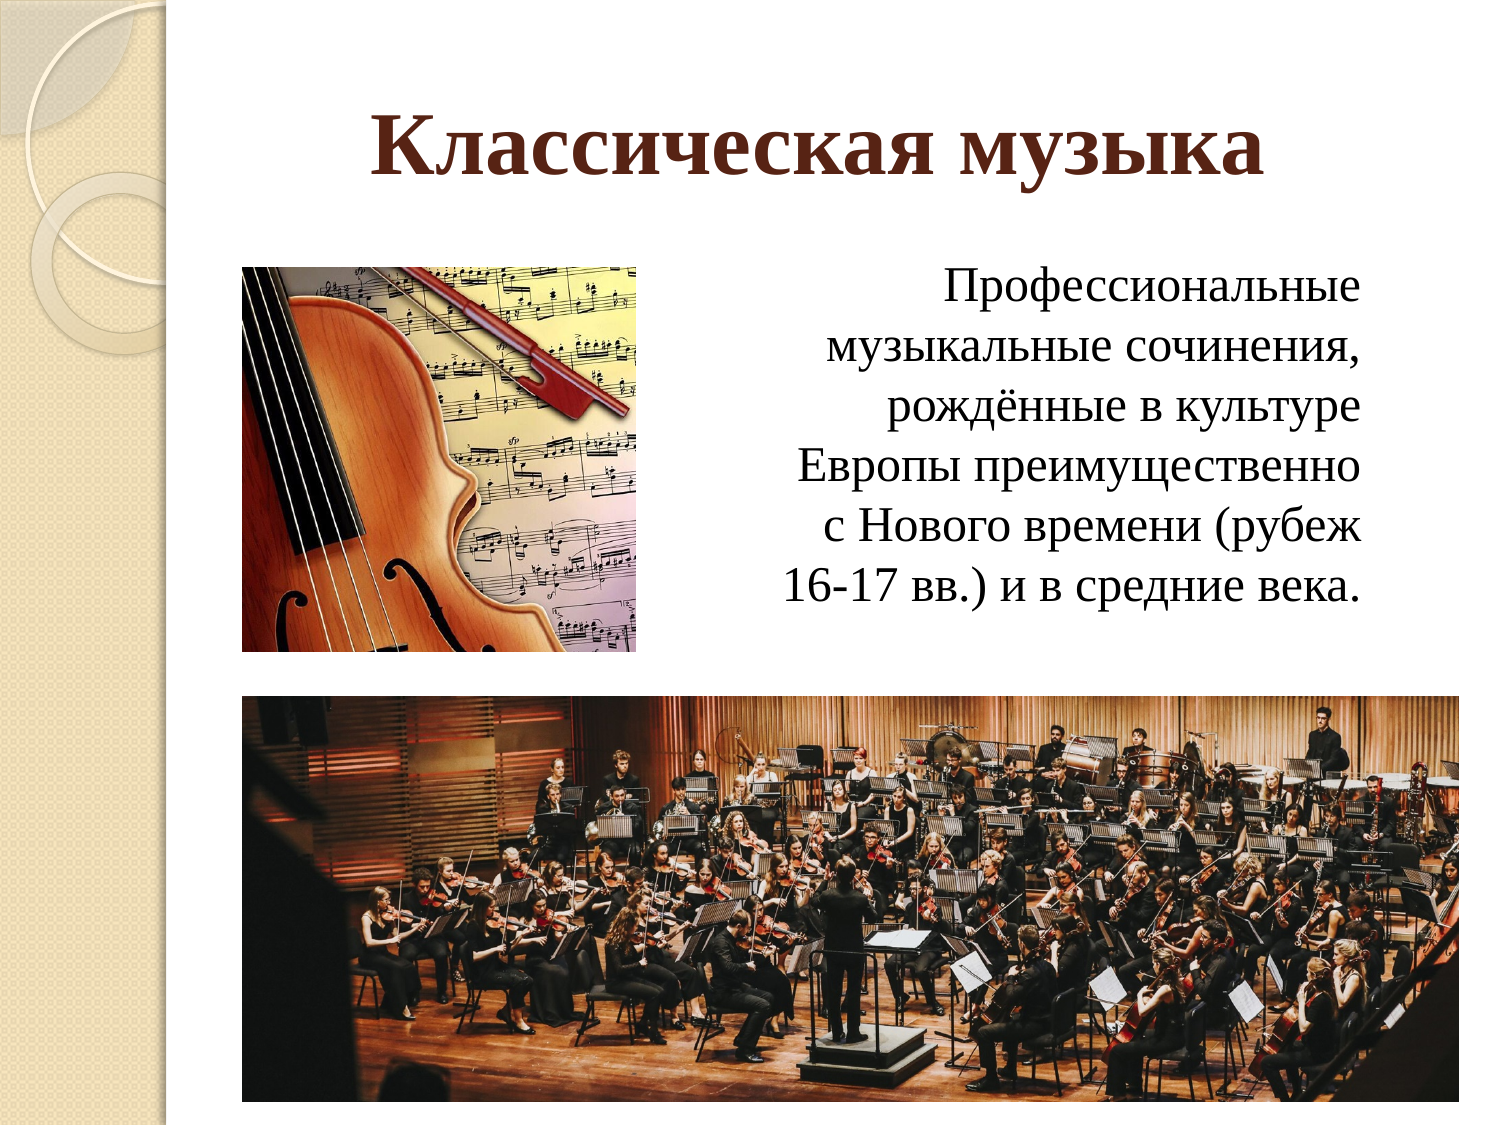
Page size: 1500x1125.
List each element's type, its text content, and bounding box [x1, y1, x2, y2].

picture [241, 696, 1459, 1103]
title Классическая музыка [235, 45, 1424, 233]
picture [241, 266, 637, 652]
list Профессиональные музыкальные сочинения, рождённые в культуре Европы преимущественно с Нового времени (рубеж 16-17 вв.) и в средние века. [750, 243, 1376, 693]
